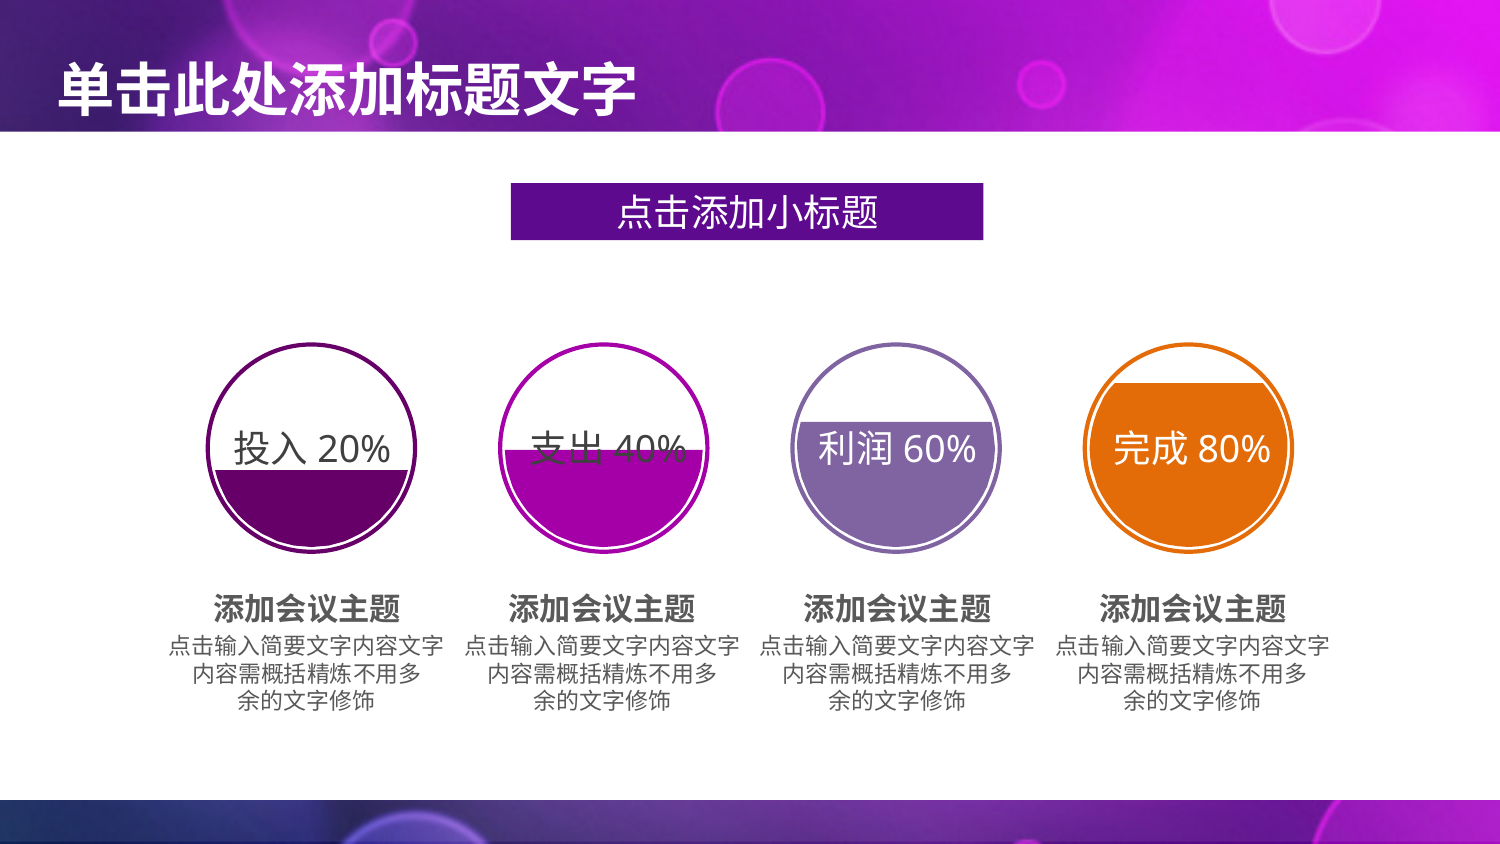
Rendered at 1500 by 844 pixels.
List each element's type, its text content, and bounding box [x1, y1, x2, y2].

text_box 支出40% [514, 417, 703, 478]
text_box [790, 342, 1002, 554]
picture [0, 0, 1500, 131]
text_box 点击添加小标题 [509, 181, 985, 242]
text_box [1018, 581, 1368, 694]
text_box [1089, 383, 1283, 548]
text_box [797, 421, 990, 548]
text_box [498, 342, 710, 554]
text_box [1082, 342, 1295, 554]
text_box [992, 424, 996, 471]
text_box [723, 581, 1017, 694]
text_box 完成80% [1098, 417, 1287, 478]
text_box [504, 449, 698, 548]
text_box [132, 581, 427, 694]
picture [0, 800, 1500, 844]
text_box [428, 581, 722, 694]
text_box [205, 342, 418, 554]
text_box [215, 470, 406, 548]
text_box 利润60% [804, 417, 992, 478]
text_box 投入20% [218, 417, 407, 478]
